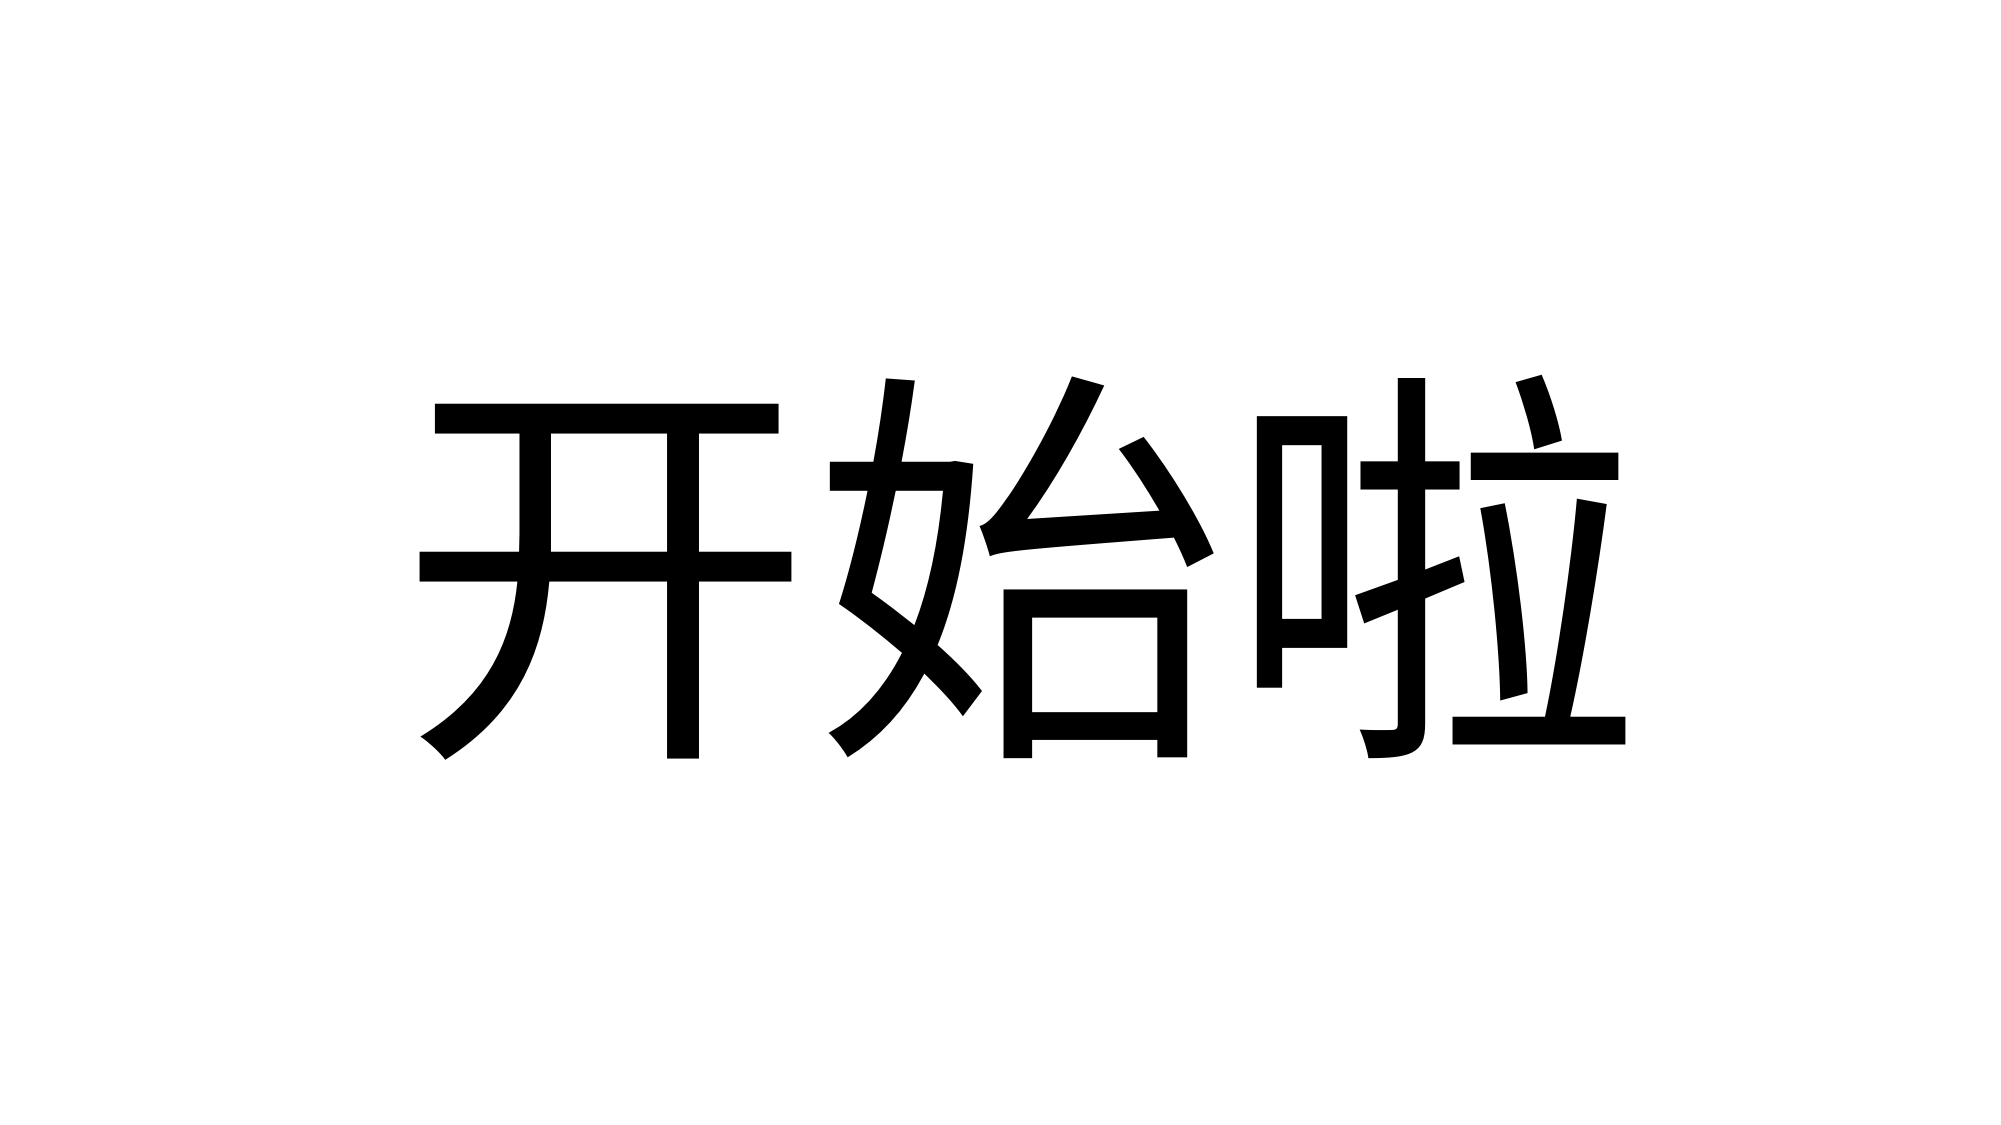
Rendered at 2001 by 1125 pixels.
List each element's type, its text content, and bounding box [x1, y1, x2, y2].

text_box 开始啦 [383, 303, 1658, 816]
